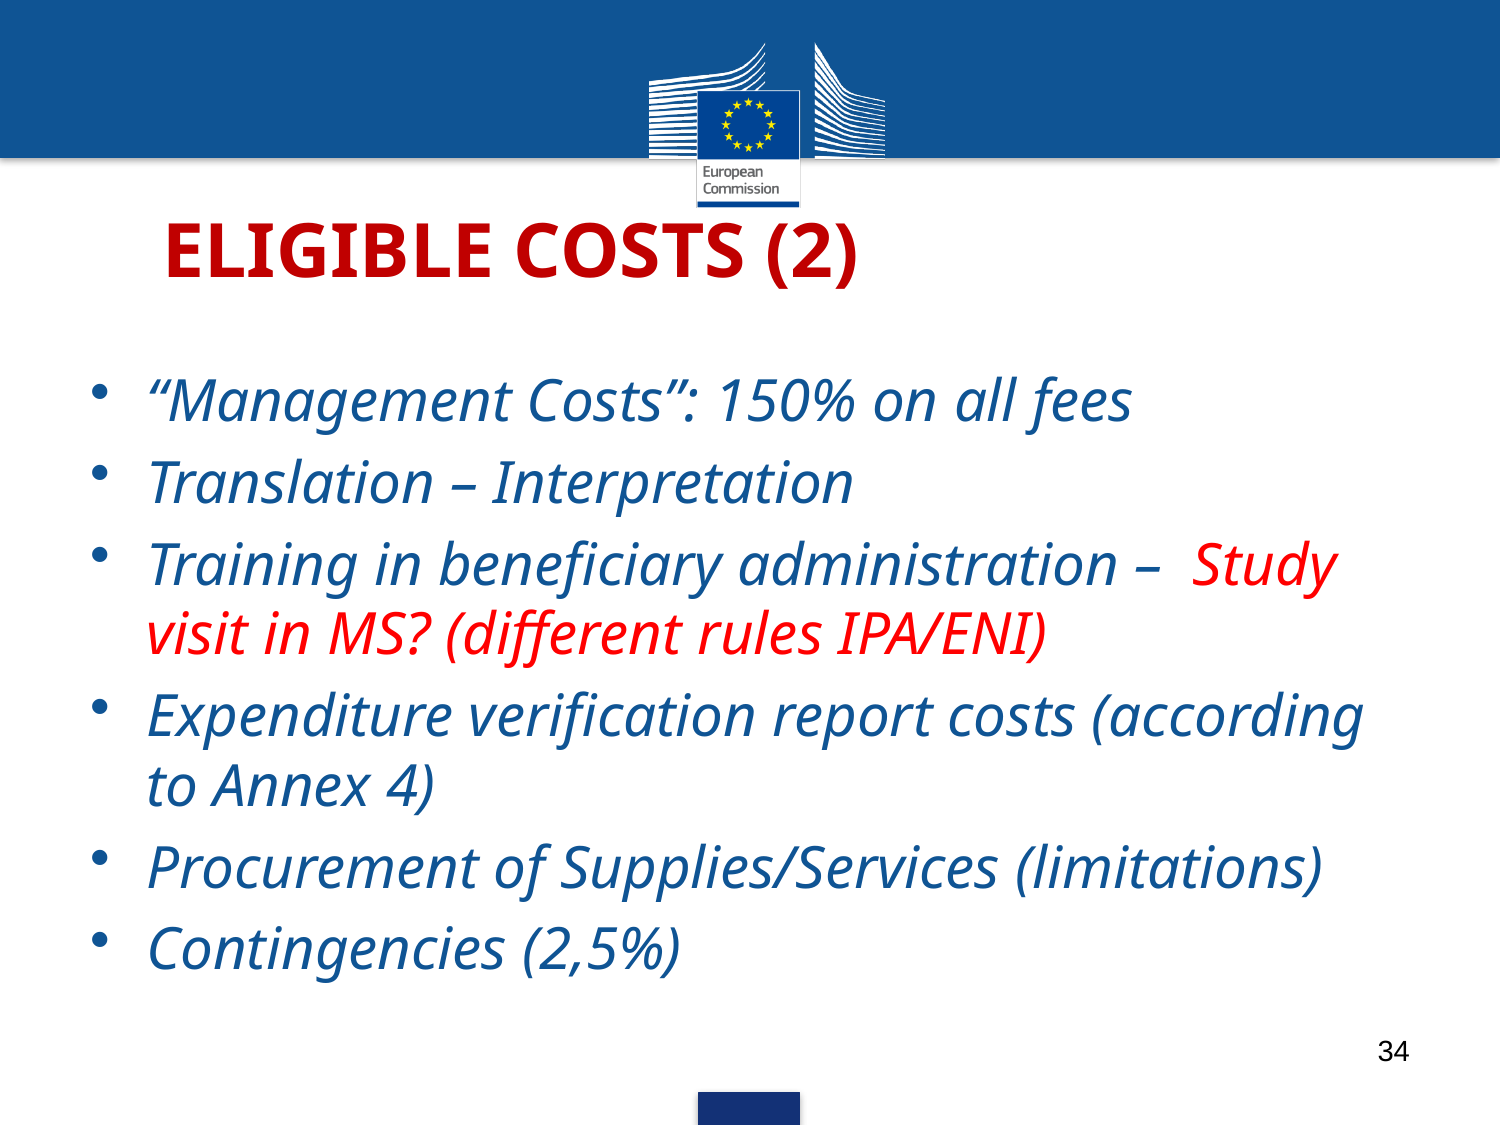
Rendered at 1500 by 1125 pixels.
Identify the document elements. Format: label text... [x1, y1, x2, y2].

title ELIGIBLE COSTS (2) [88, 196, 1439, 299]
slide_number 34 [1074, 1024, 1425, 1103]
picture [649, 42, 885, 196]
list “Management Costs”: 150% on all fees Translation – Interpretation Training in beneficiary administration – Study visit in MS? (different rules IPA/ENI) Expenditure verification report costs (according to Annex 4) Procurement of Supplies/Services (limitations) Contingencies (2,5%) [75, 212, 1438, 1075]
